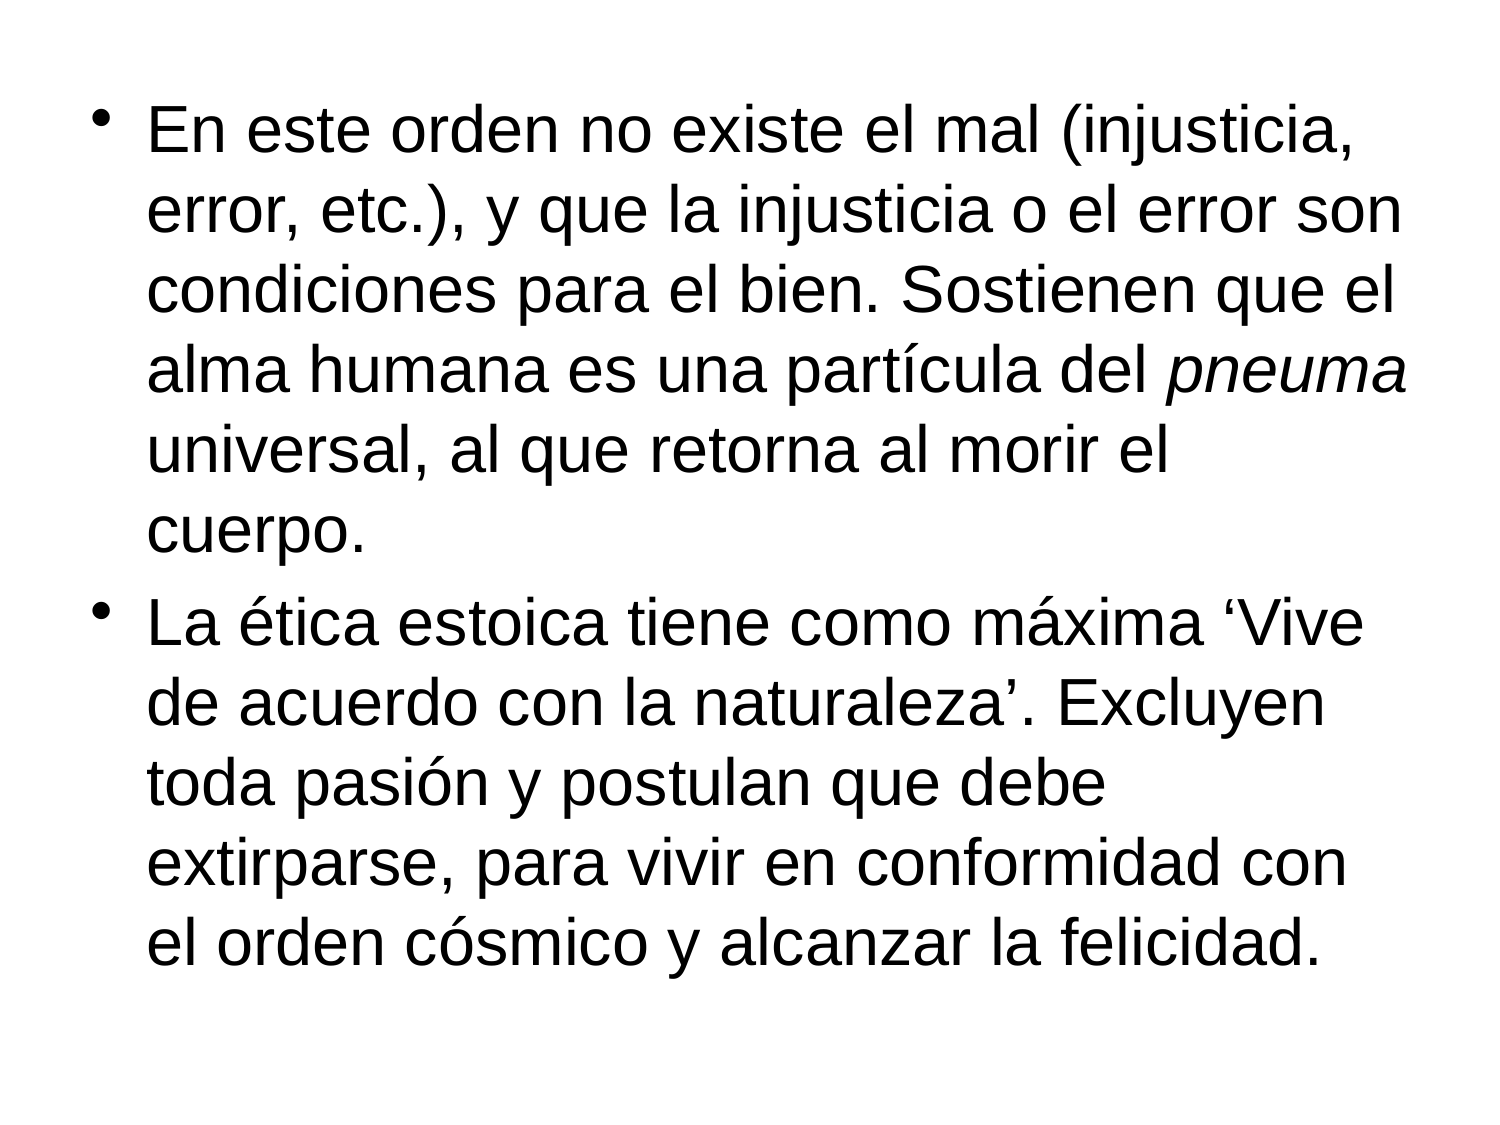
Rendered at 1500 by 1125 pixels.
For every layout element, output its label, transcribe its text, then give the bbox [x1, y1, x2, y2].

list En este orden no existe el mal (injusticia, error, etc.), y que la injusticia o el error son condiciones para el bien. Sostienen que el alma humana es una partícula del pneuma universal, al que retorna al morir el cuerpo. La ética estoica tiene como máxima ‘Vive de acuerdo con la naturaleza’. Excluyen toda pasión y postulan que debe extirparse, para vivir en conformidad con el orden cósmico y alcanzar la felicidad. [74, 77, 1426, 1059]
